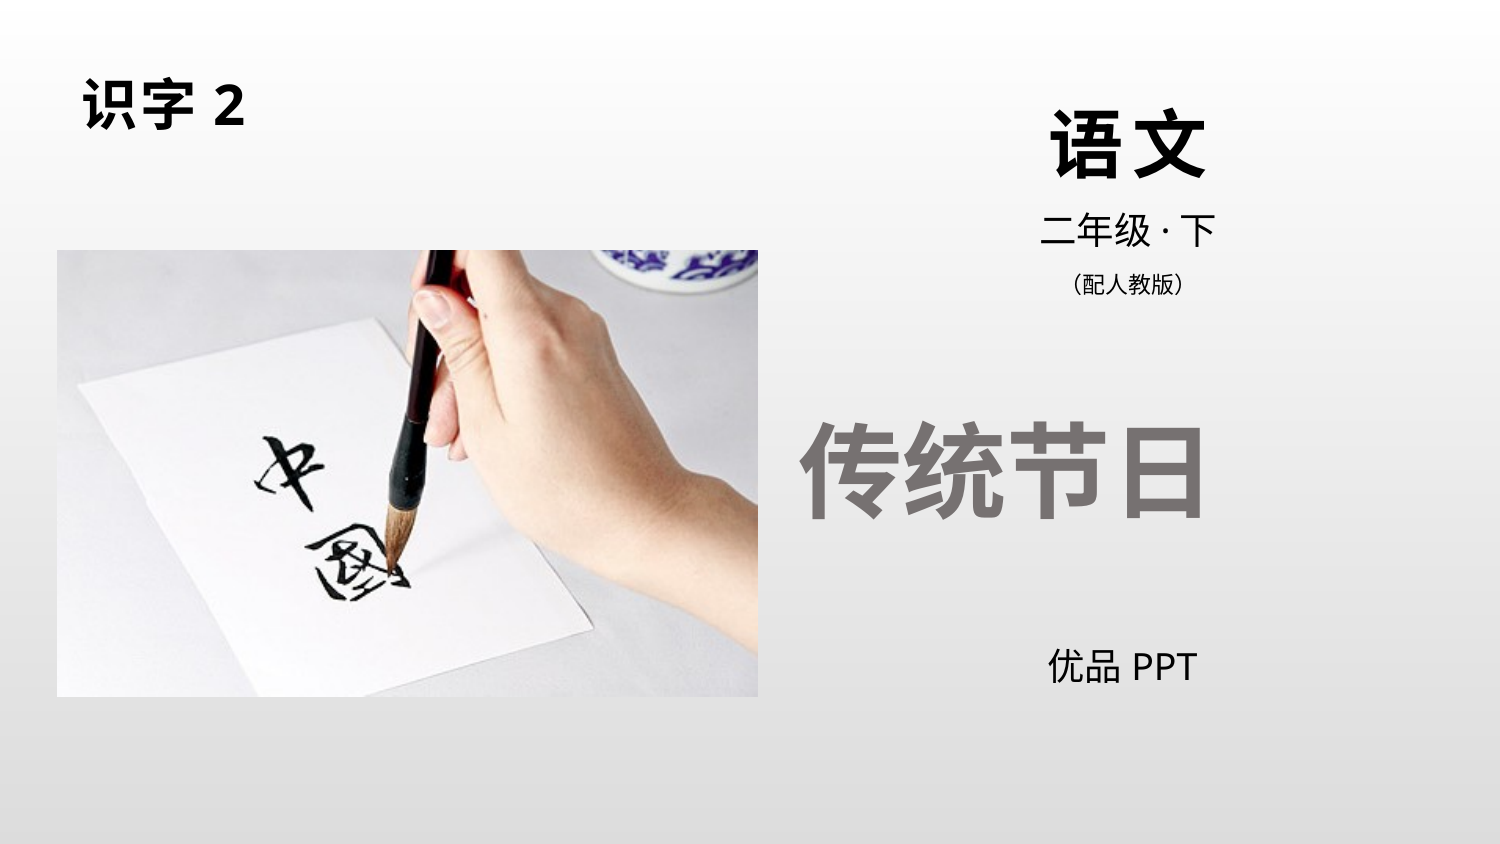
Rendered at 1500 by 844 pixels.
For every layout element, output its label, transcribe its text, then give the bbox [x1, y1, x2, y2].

title 识字2 [68, 71, 724, 134]
text_box 传统节日 [769, 363, 1487, 537]
text_box 优品PPT [769, 632, 1476, 694]
picture [57, 250, 758, 697]
text_box 语文 二年级·下 （配人教版） [959, 92, 1297, 304]
